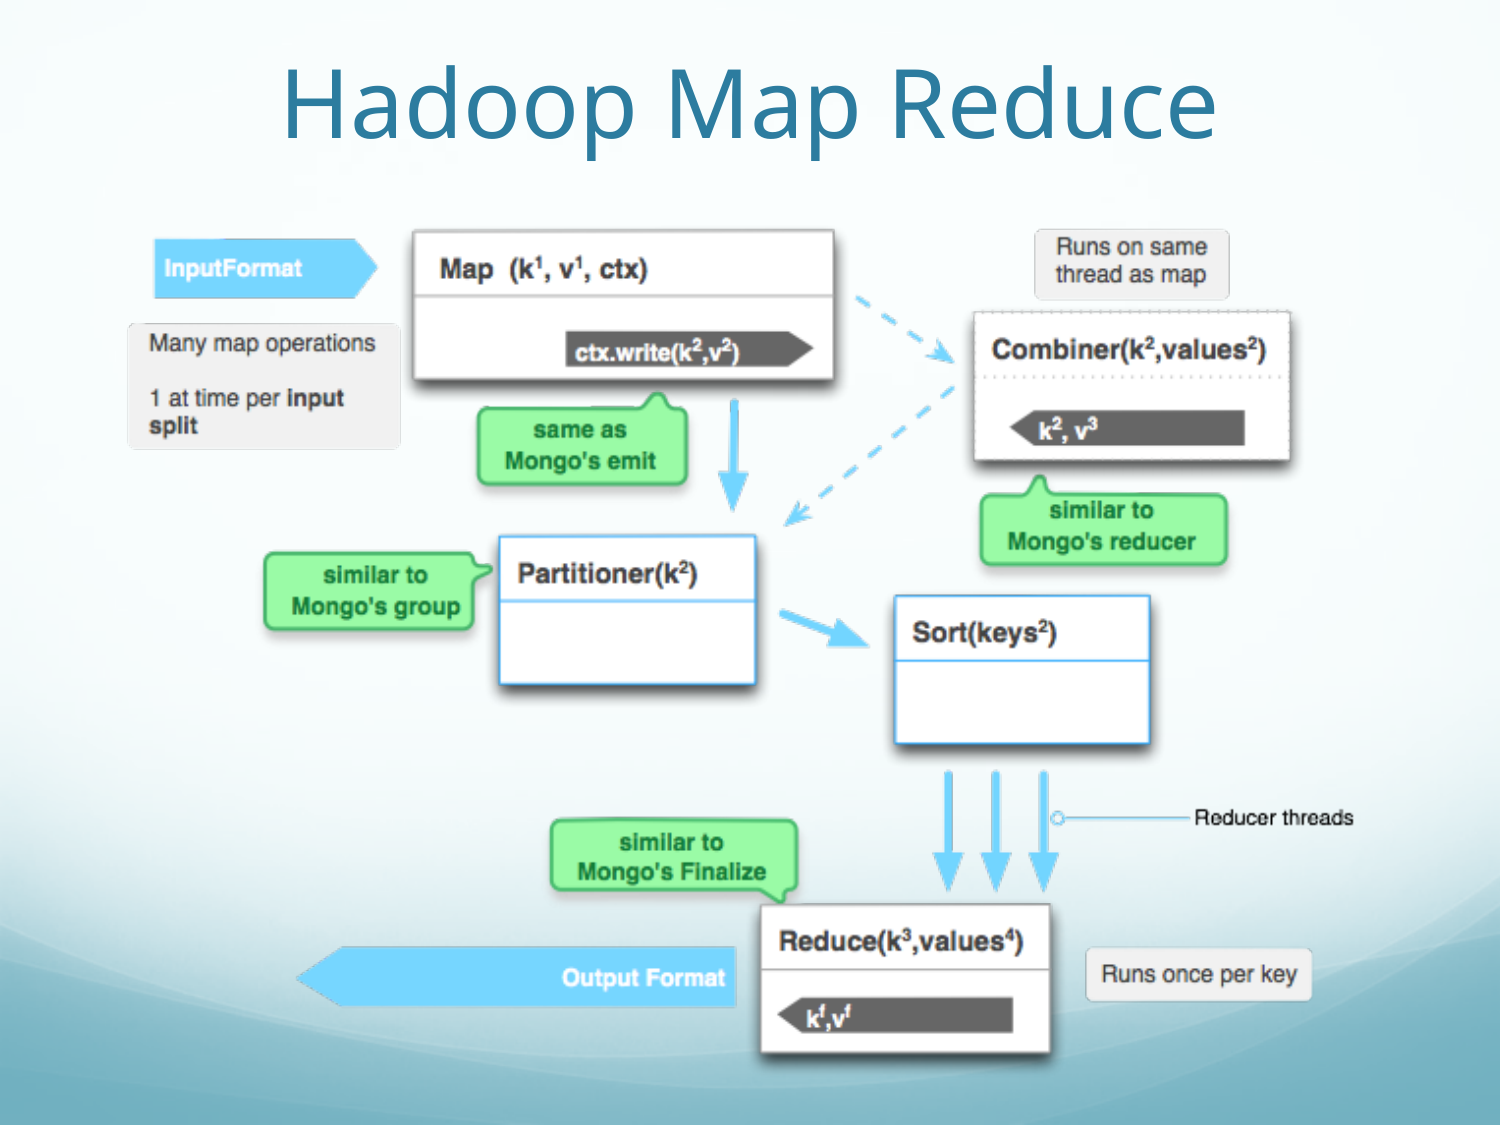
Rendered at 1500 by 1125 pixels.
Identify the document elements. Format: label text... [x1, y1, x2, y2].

picture [123, 216, 1377, 1081]
title Hadoop Map Reduce [146, 7, 1354, 159]
